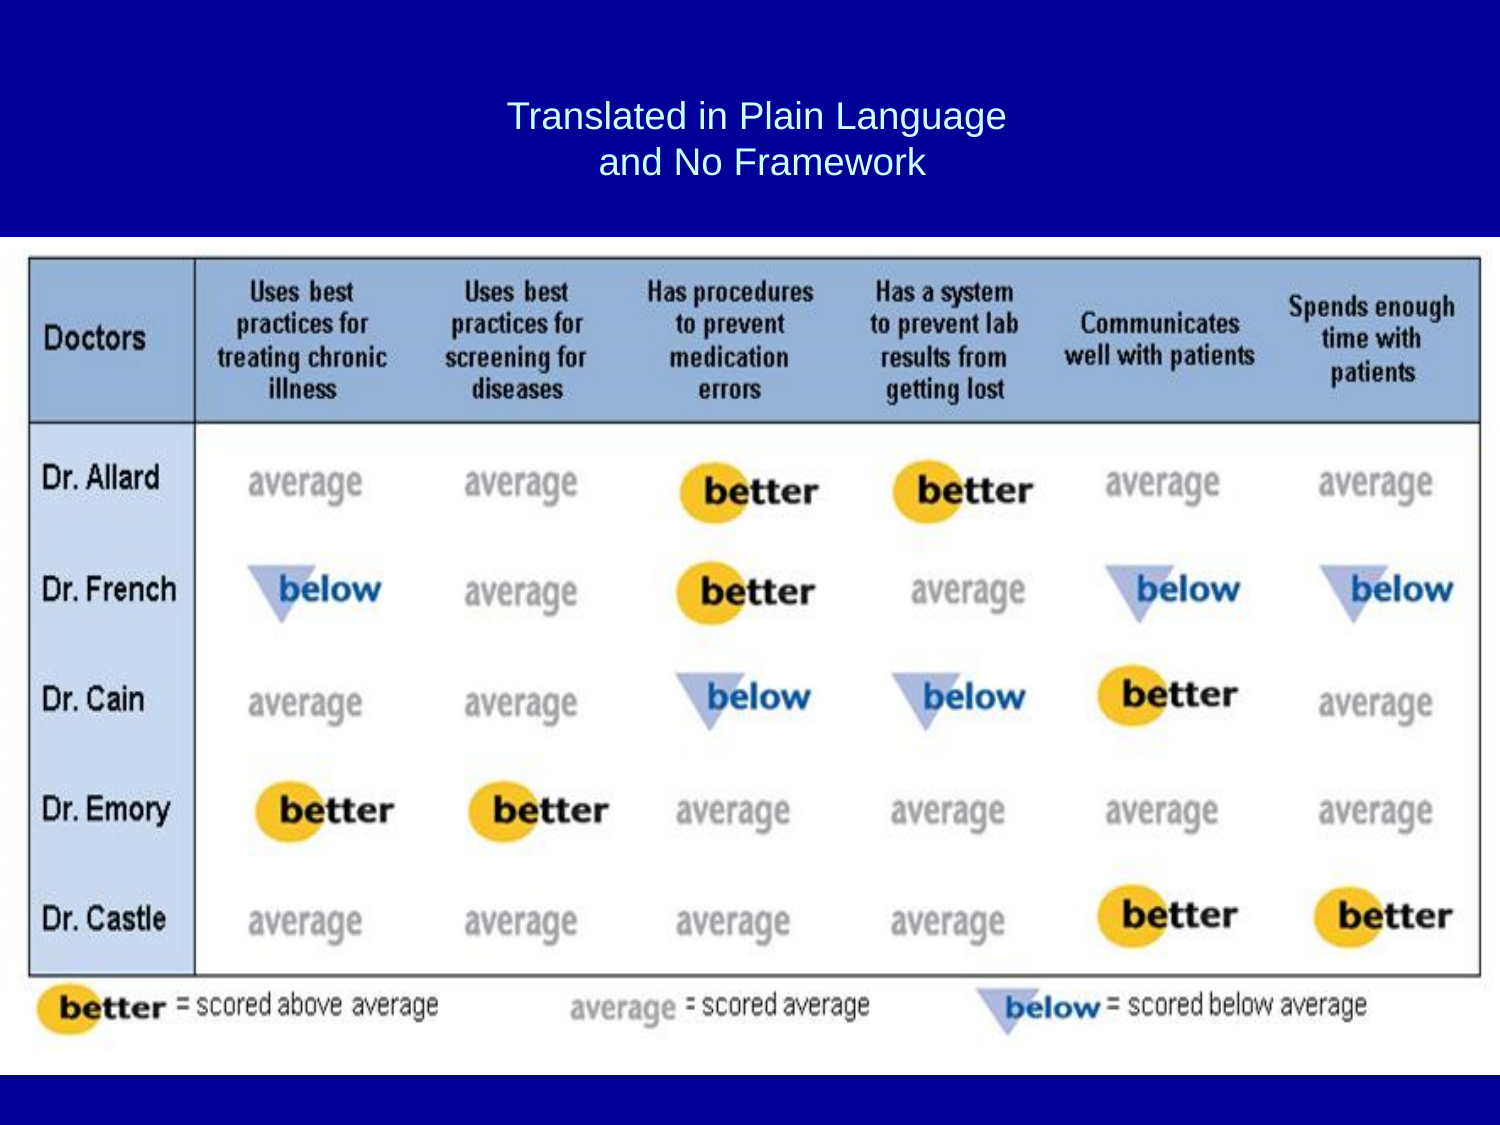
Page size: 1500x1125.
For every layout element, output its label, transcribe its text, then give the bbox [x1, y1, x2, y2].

title Translated in Plain Language and No Framework [0, 49, 1500, 236]
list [0, 237, 1500, 1076]
